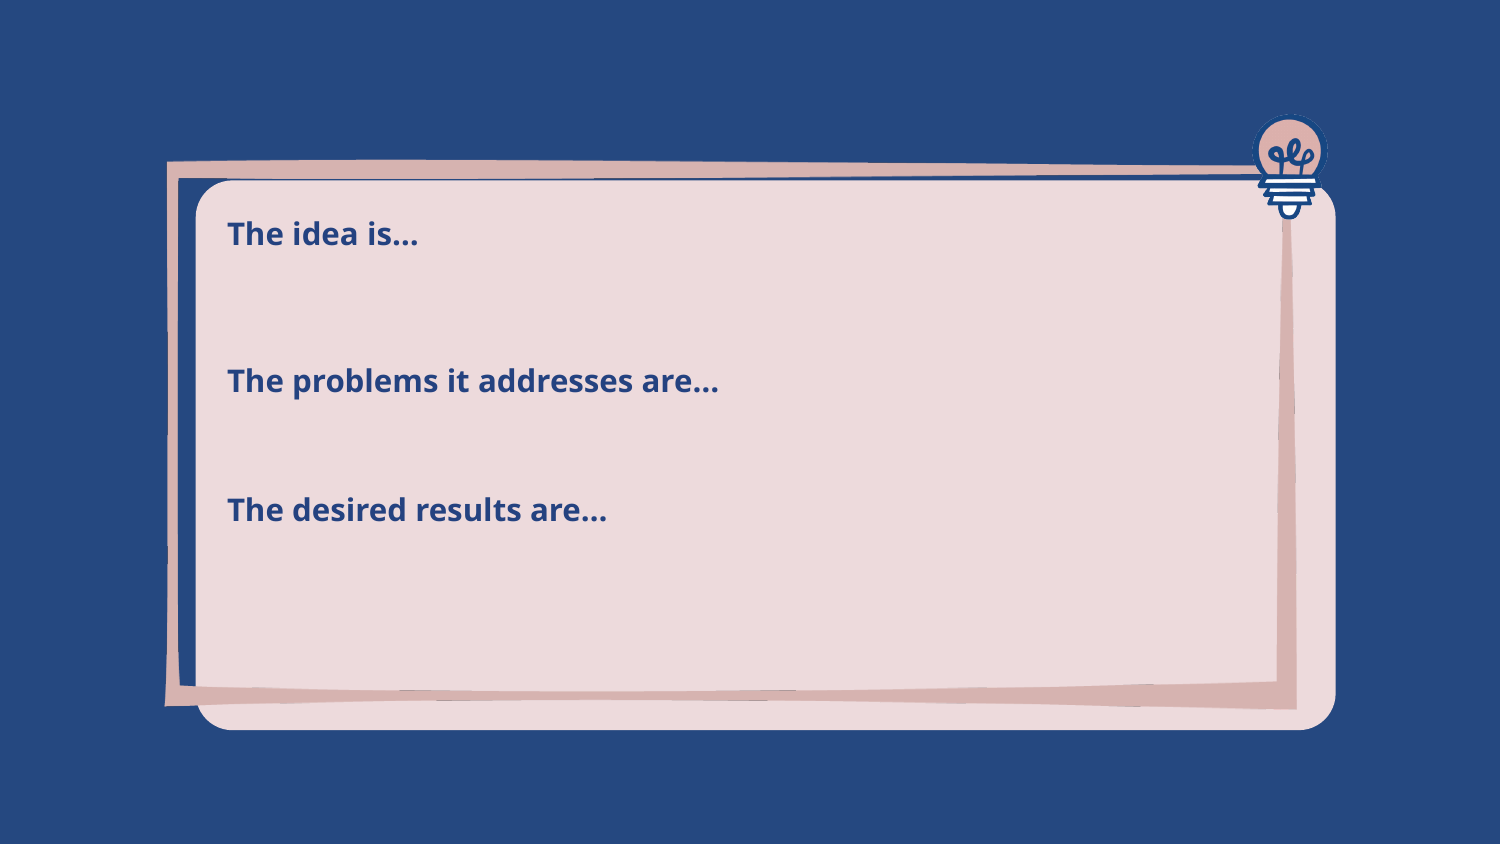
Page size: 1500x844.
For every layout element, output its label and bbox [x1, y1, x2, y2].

picture [1252, 114, 1328, 220]
text_box [164, 159, 1336, 731]
